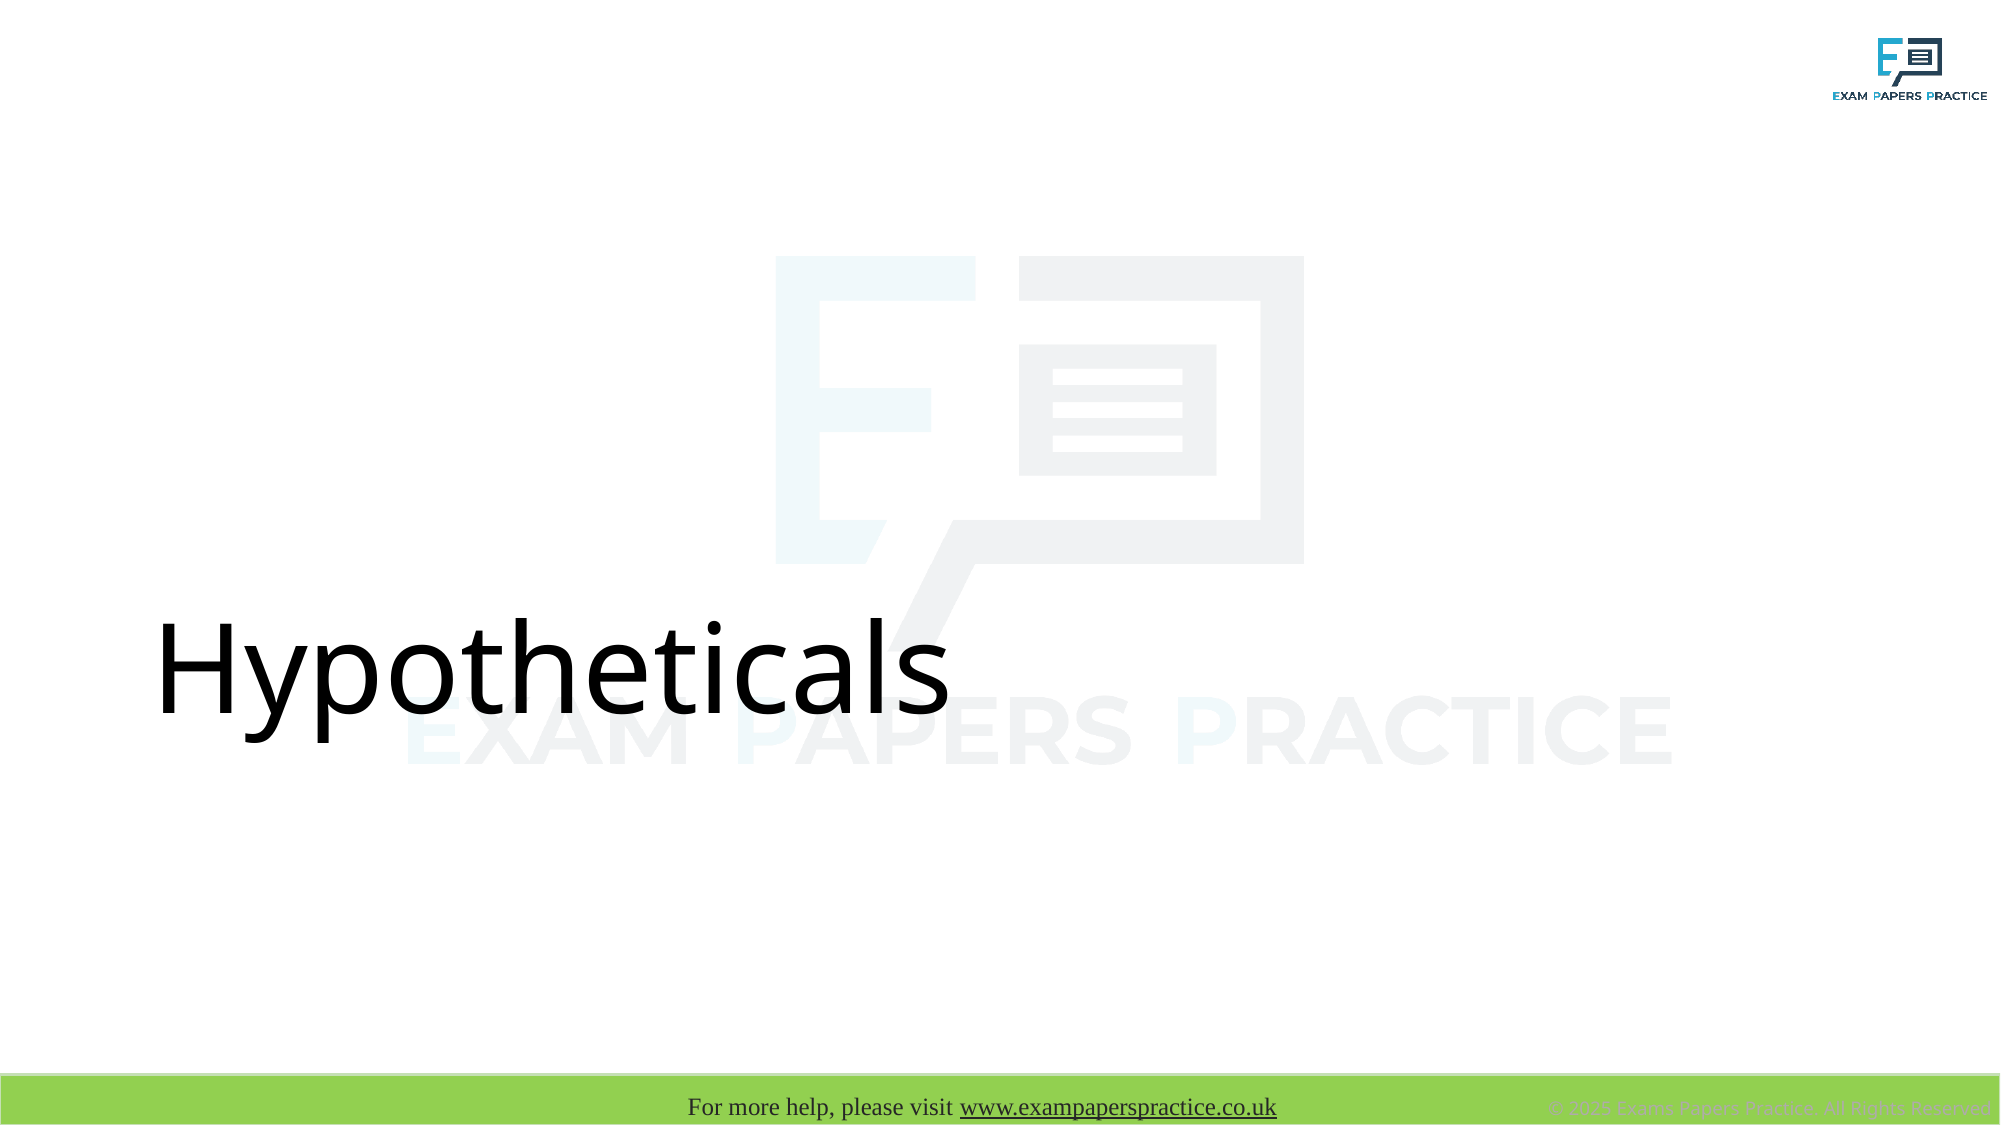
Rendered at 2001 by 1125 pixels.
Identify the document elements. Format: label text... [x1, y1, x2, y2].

title Hypotheticals [136, 280, 1862, 749]
